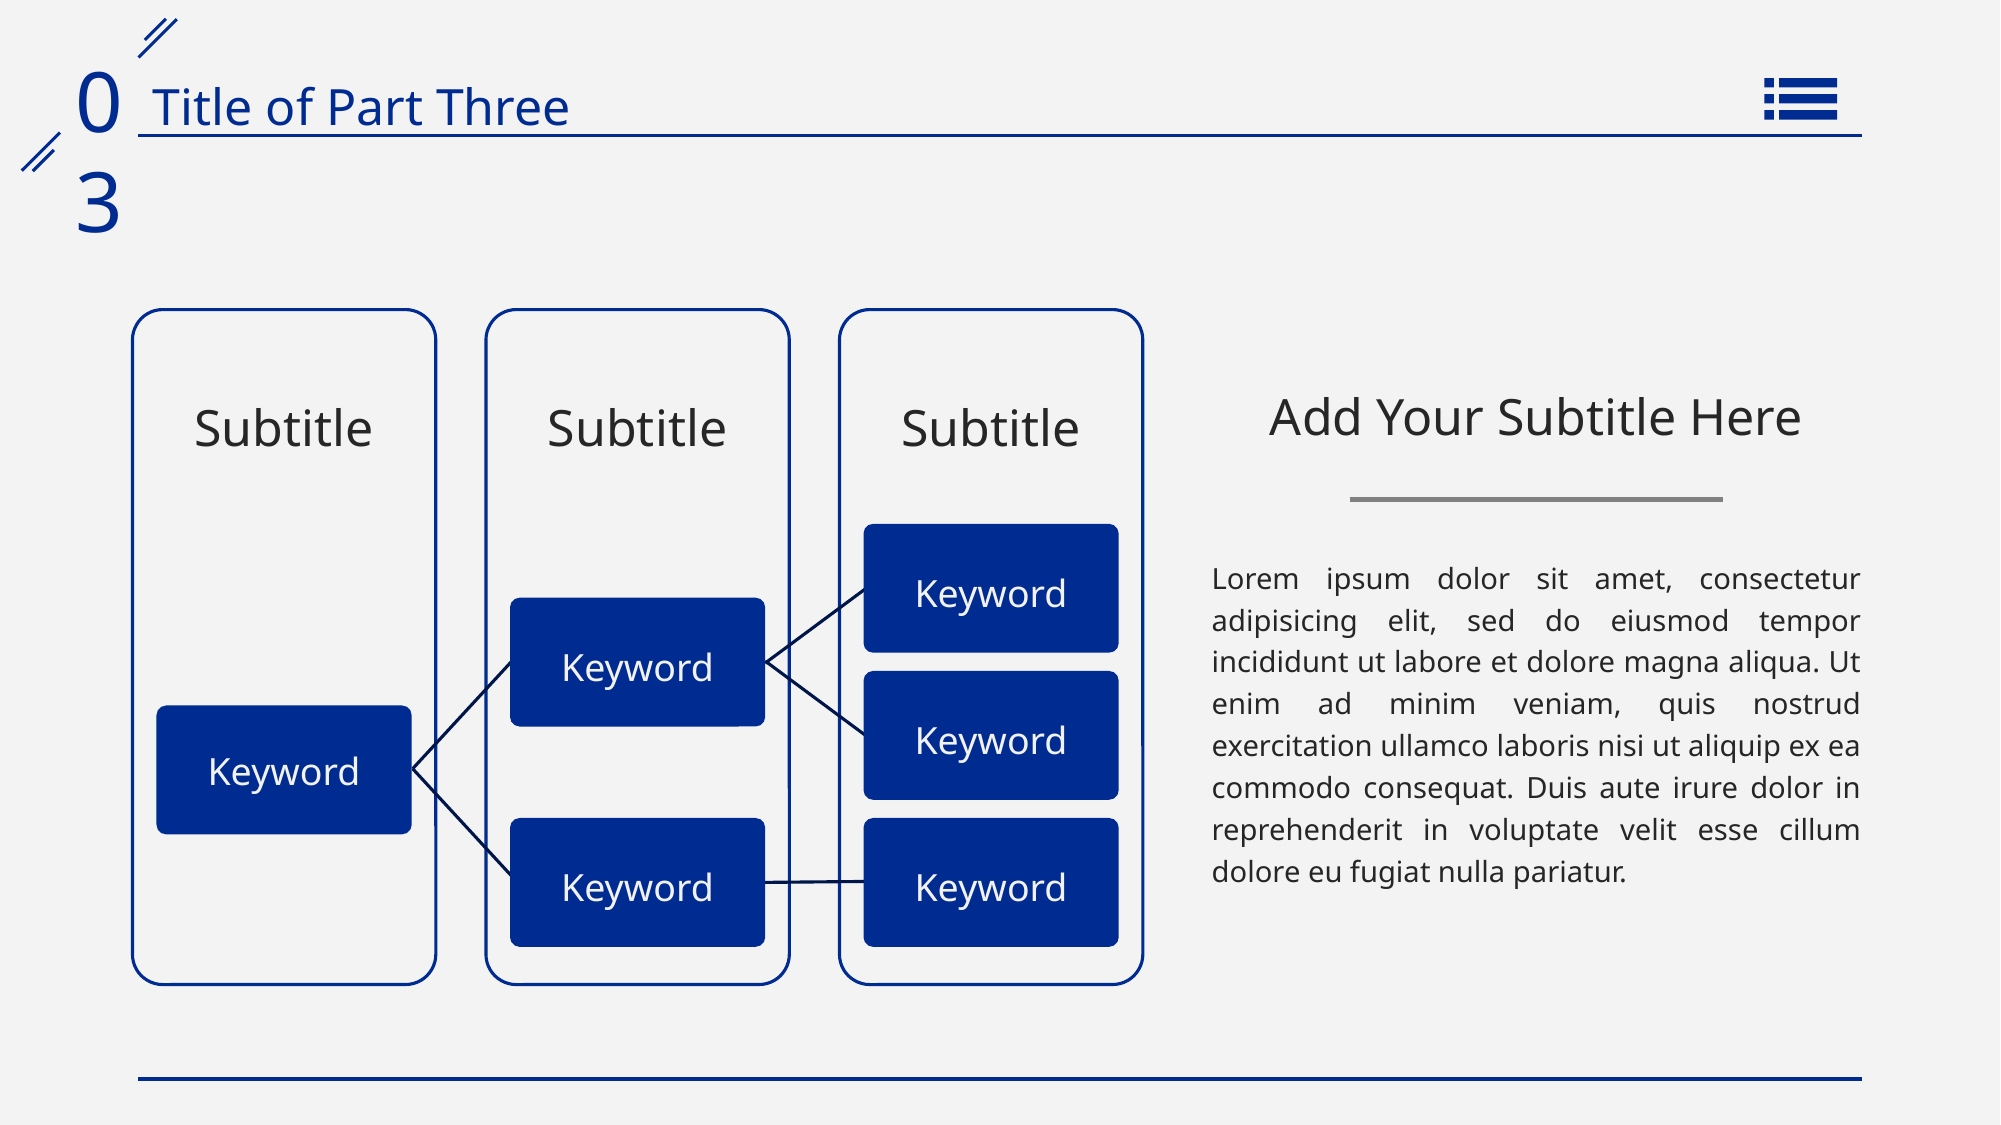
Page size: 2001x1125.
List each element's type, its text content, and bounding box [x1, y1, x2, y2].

text_box Keyword [508, 596, 765, 728]
text_box [838, 308, 1144, 986]
text_box Lorem ipsum dolor sit amet, consectetur adipisicing elit, sed do eiusmod tempor incididunt ut labore et dolore magna aliqua. Ut enim ad minim veniam, quis nostrud exercitation ullamco laboris nisi ut aliquip ex ea commodo consequat. Duis aute irure dolor in reprehenderit in voluptate velit esse cillum dolore eu fugiat nulla pariatur. [1196, 545, 1877, 896]
text_box Keyword [862, 816, 1120, 948]
text_box Add Your Subtitle Here [1196, 366, 1877, 453]
text_box Keyword [862, 522, 1120, 654]
text_box Keyword [862, 669, 1120, 801]
text_box Subtitle [175, 376, 393, 464]
text_box [131, 308, 437, 986]
text_box Keyword [508, 816, 767, 948]
text_box Subtitle [882, 376, 1101, 464]
text_box [512, 724, 791, 880]
text_box Keyword [155, 704, 412, 836]
text_box [484, 876, 791, 986]
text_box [765, 589, 865, 735]
text_box Subtitle [528, 376, 747, 464]
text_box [412, 662, 512, 876]
text_box [484, 308, 791, 662]
